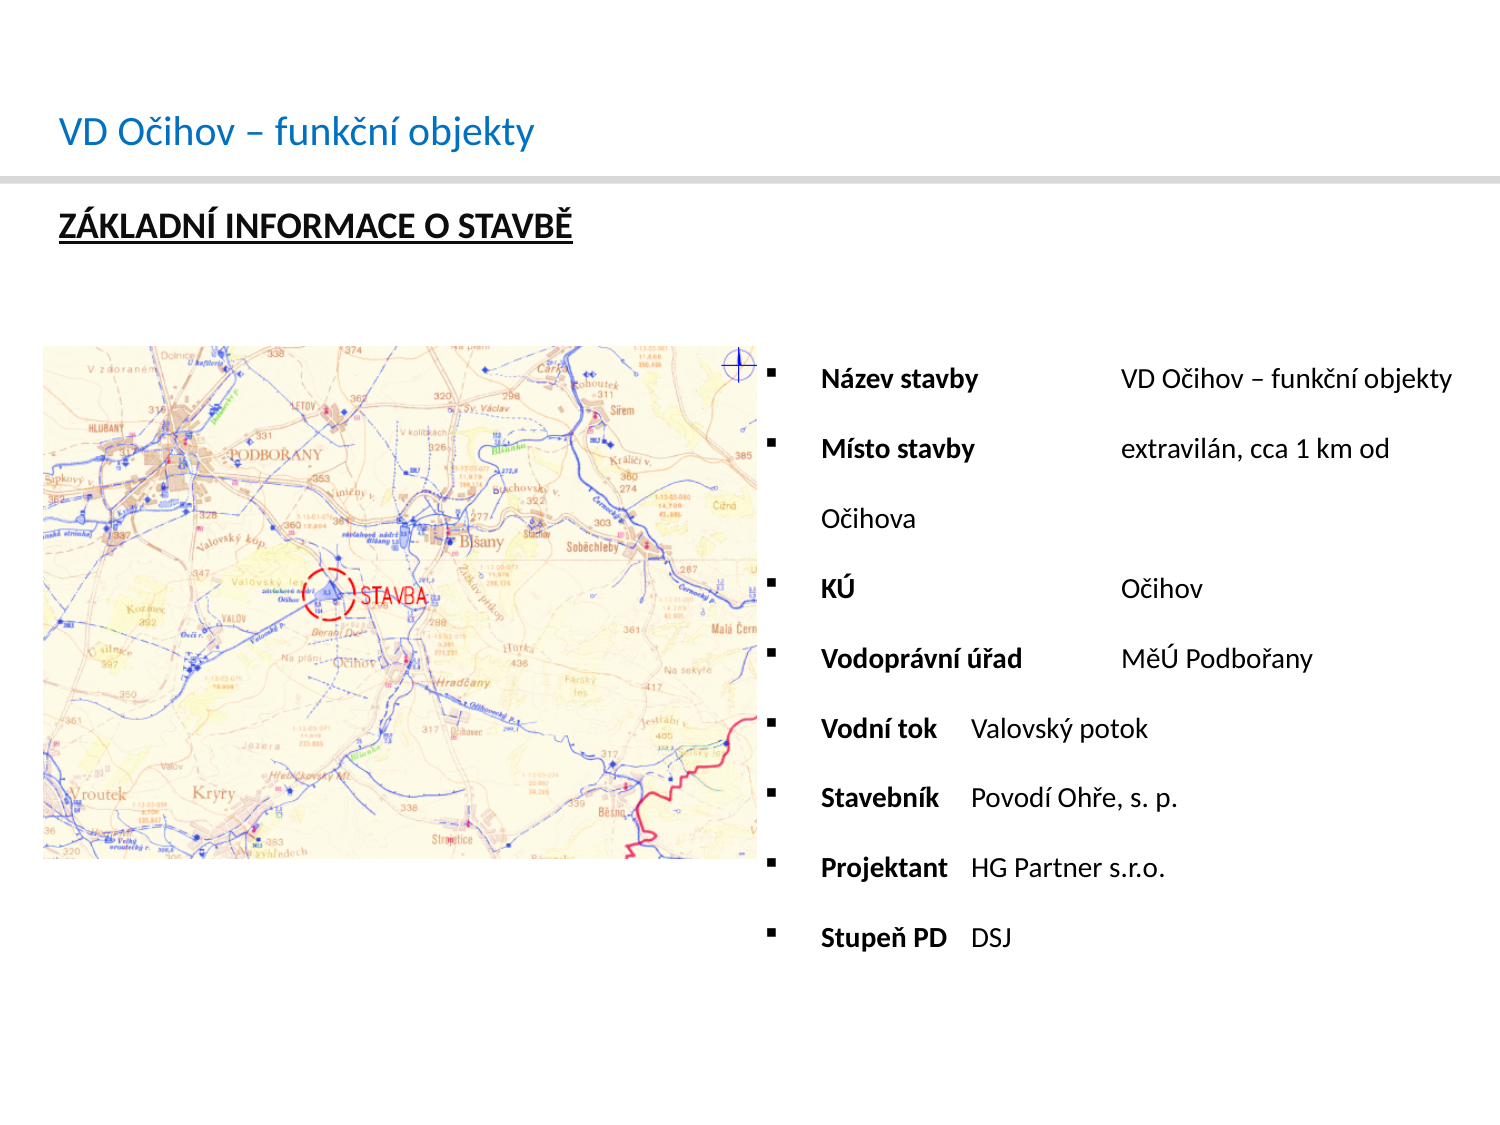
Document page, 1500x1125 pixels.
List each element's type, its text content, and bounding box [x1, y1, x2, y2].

picture [43, 346, 757, 859]
text_box ZÁKLADNÍ INFORMACE O STAVBĚ [43, 193, 1435, 254]
text_box Název stavby VD Očihov – funkční objekty Místo stavby extravilán, cca 1 km od Očihova KÚ Očihov Vodoprávní úřad MěÚ Podbořany Vodní tok Valovský potok Stavebník Povodí Ohře, s. p. Projektant HG Partner s.r.o. Stupeň PD DSJ [750, 316, 1500, 961]
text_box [0, 86, 1500, 184]
